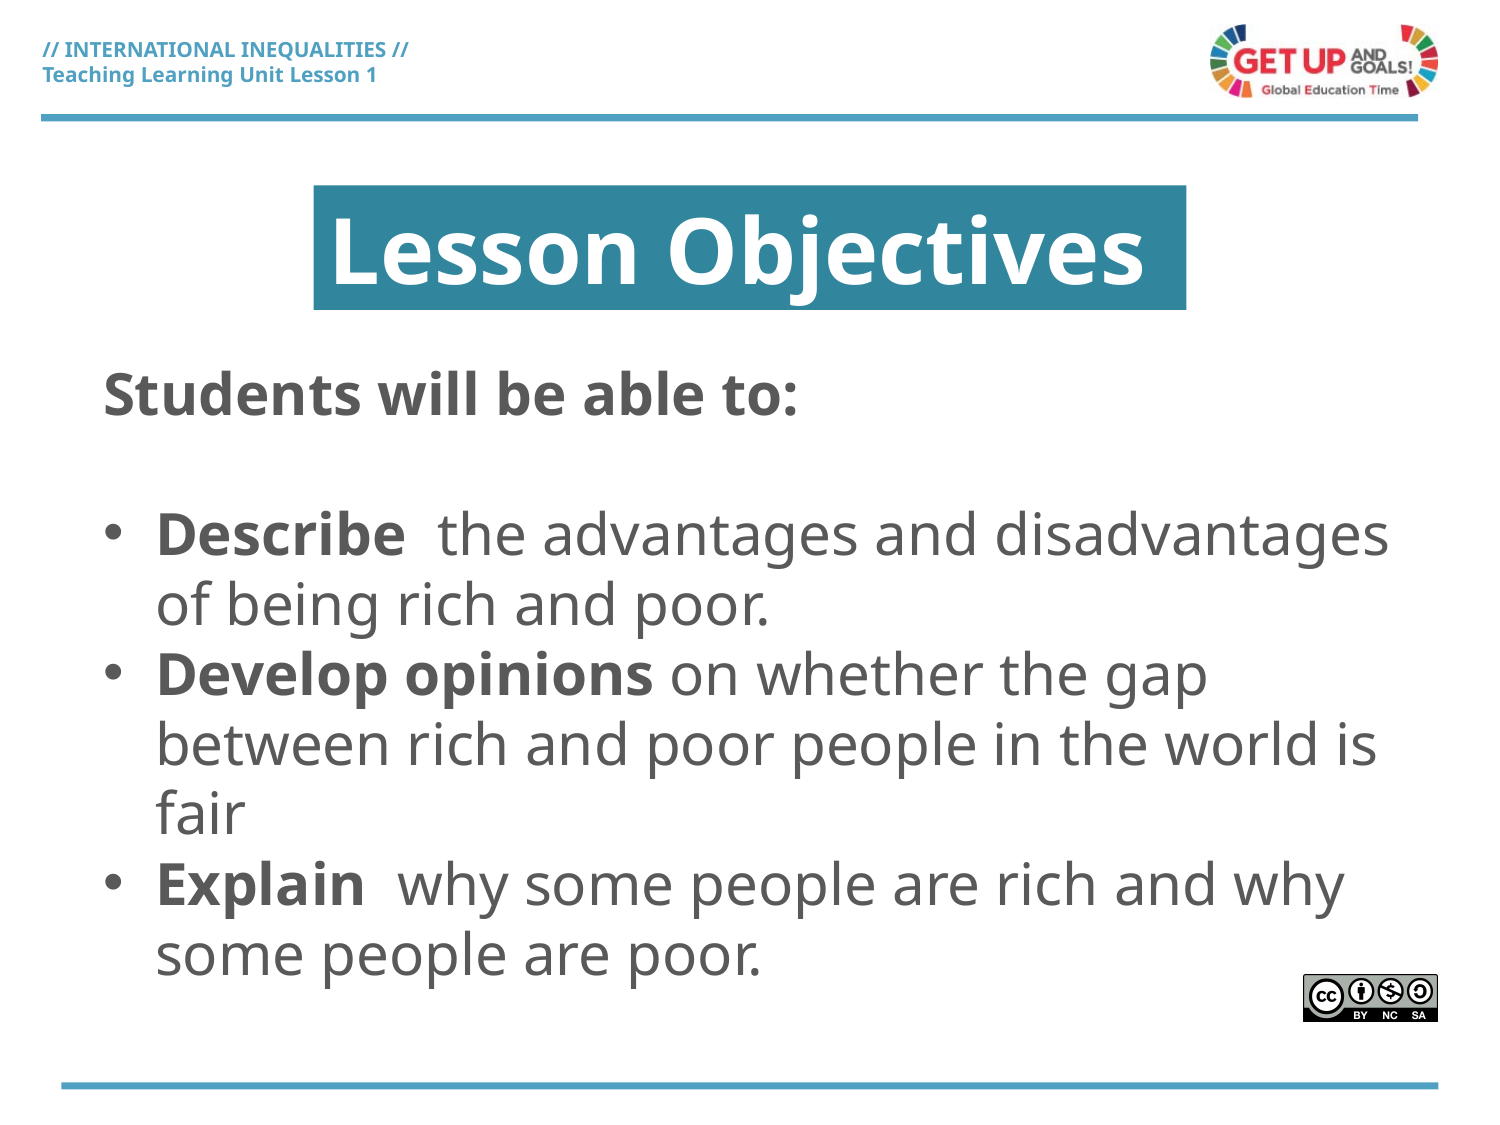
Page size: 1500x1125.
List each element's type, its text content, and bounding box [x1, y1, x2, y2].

text_box Lesson Objectives [313, 185, 1187, 310]
text_box Students will be able to: Describe the advantages and disadvantages of being rich and poor. Develop opinions on whether the gap between rich and poor people in the world is fair Explain why some people are rich and why some people are poor. [88, 349, 1412, 995]
picture [1210, 24, 1438, 99]
text_box [61, 1082, 1439, 1090]
text_box // INTERNATIONAL INEQUALITIES // Teaching Learning Unit Lesson 1 [29, 24, 492, 115]
text_box [41, 114, 1419, 122]
picture [1302, 974, 1438, 1022]
